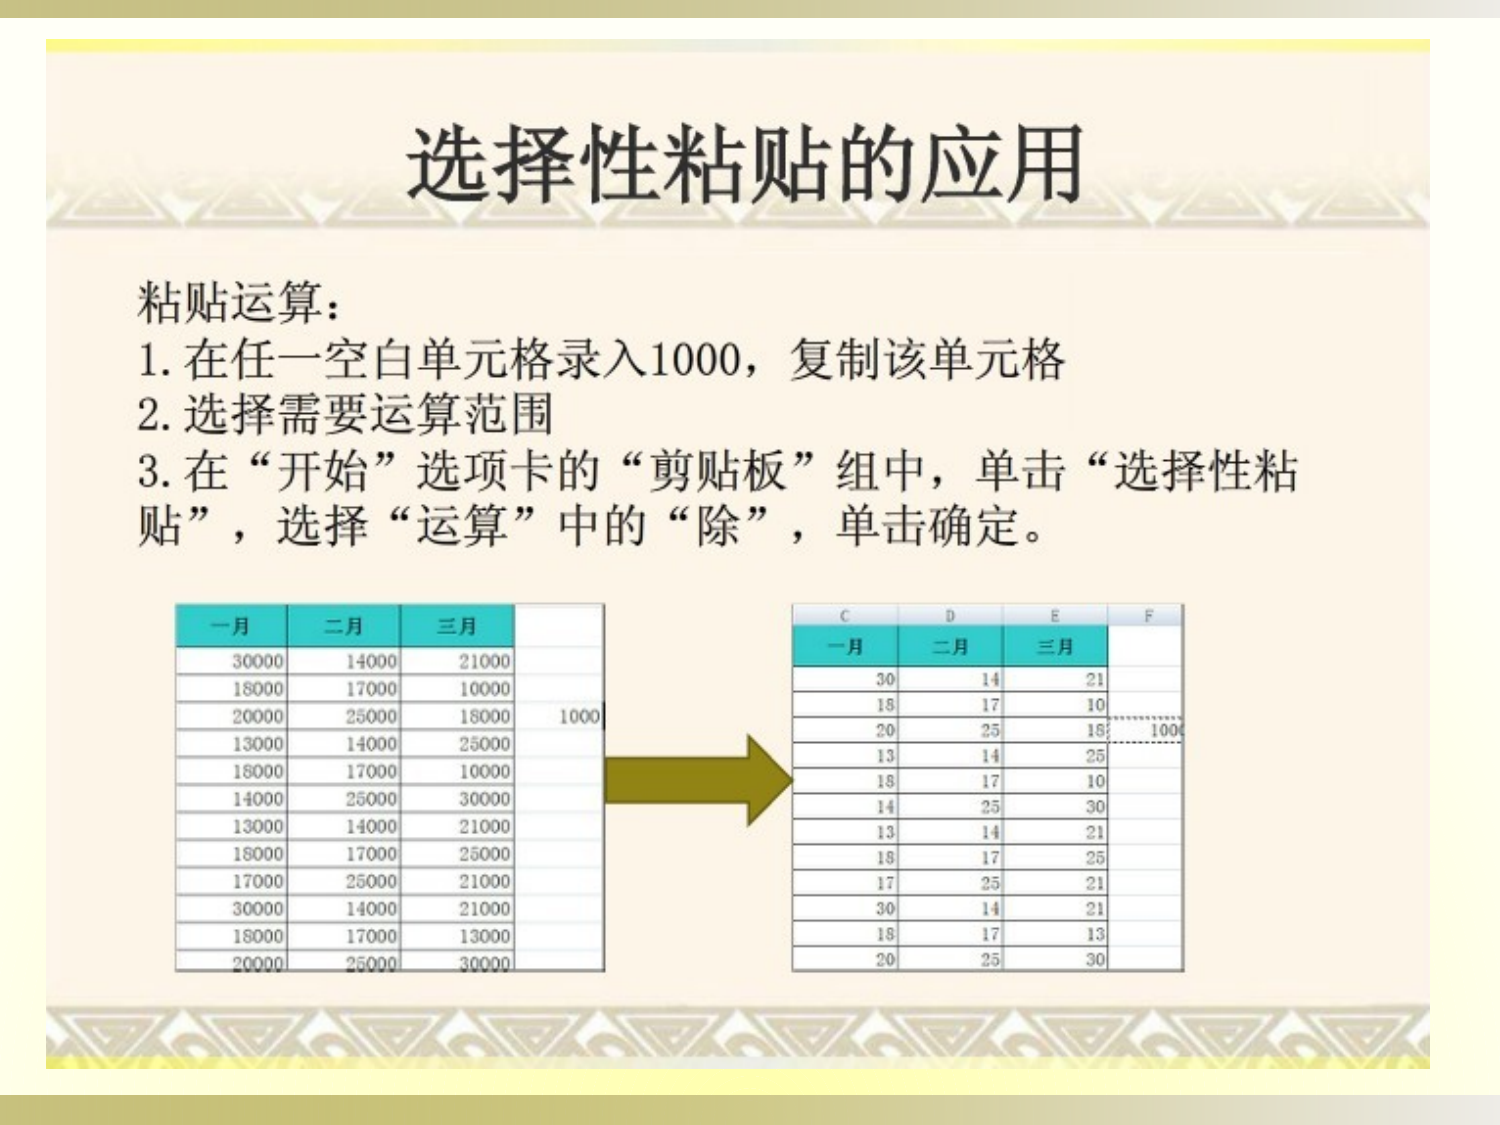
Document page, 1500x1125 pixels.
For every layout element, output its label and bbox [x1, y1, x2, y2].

picture [46, 38, 1431, 1069]
